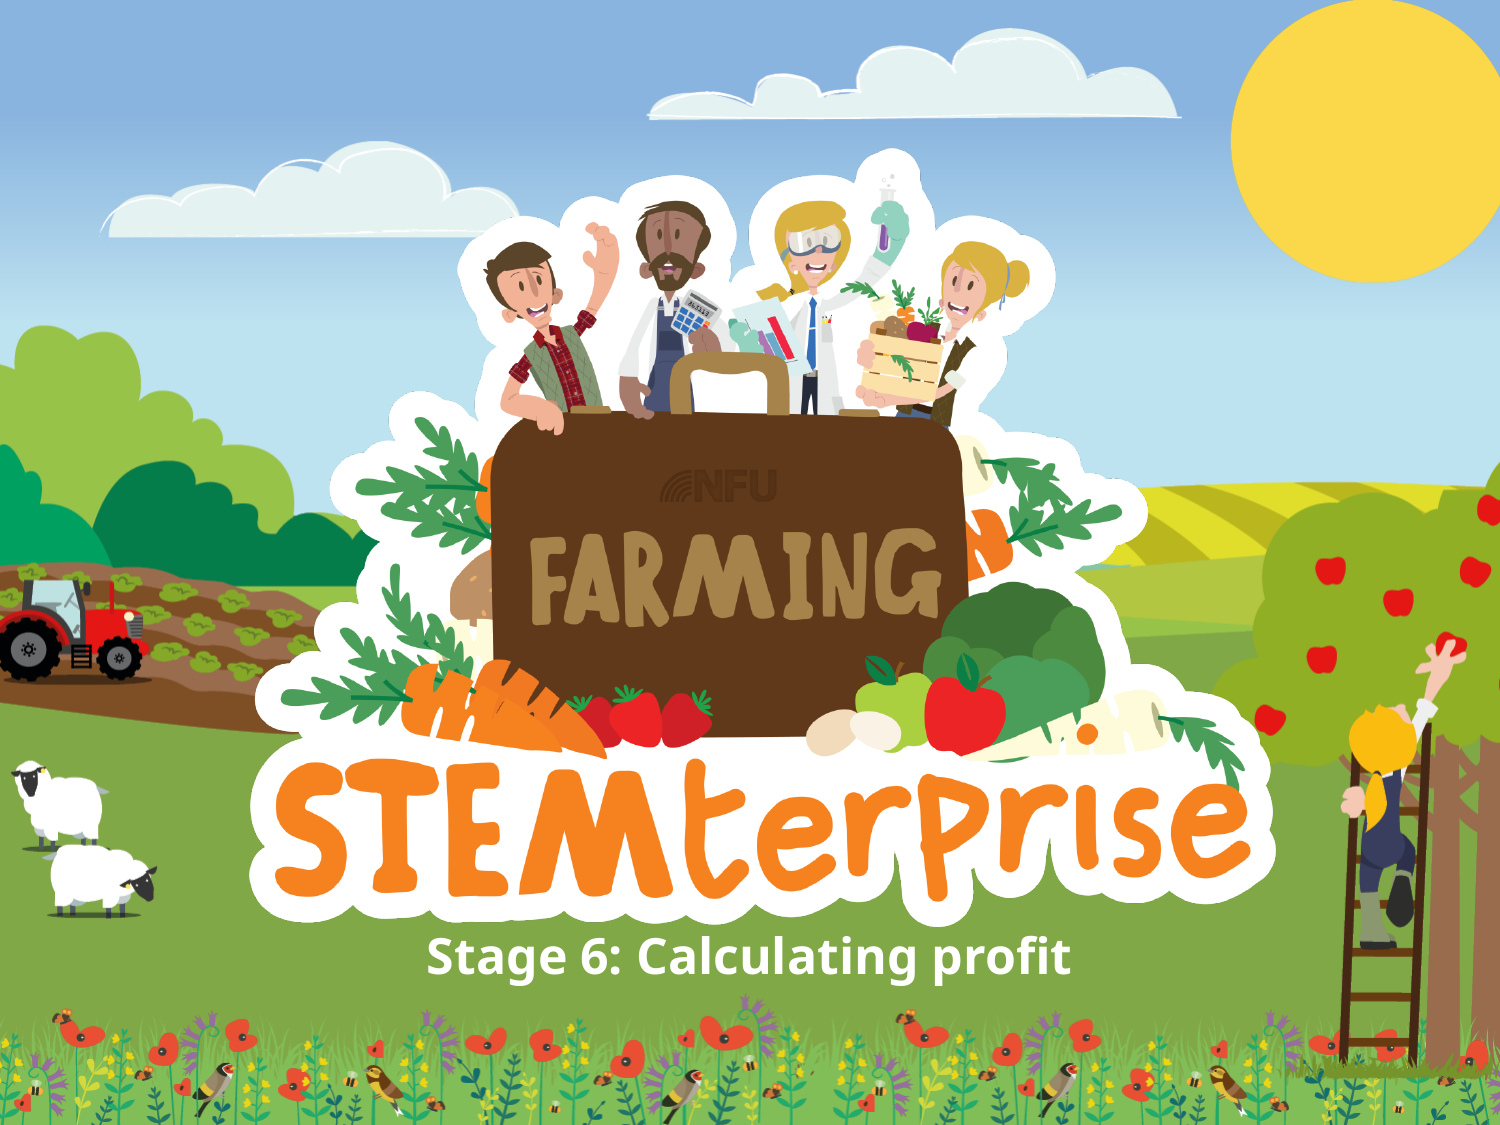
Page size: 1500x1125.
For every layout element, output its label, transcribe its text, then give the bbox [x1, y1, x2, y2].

picture [0, 0, 1500, 927]
subtitle Stage 6: Calculating profit [0, 916, 1500, 1125]
